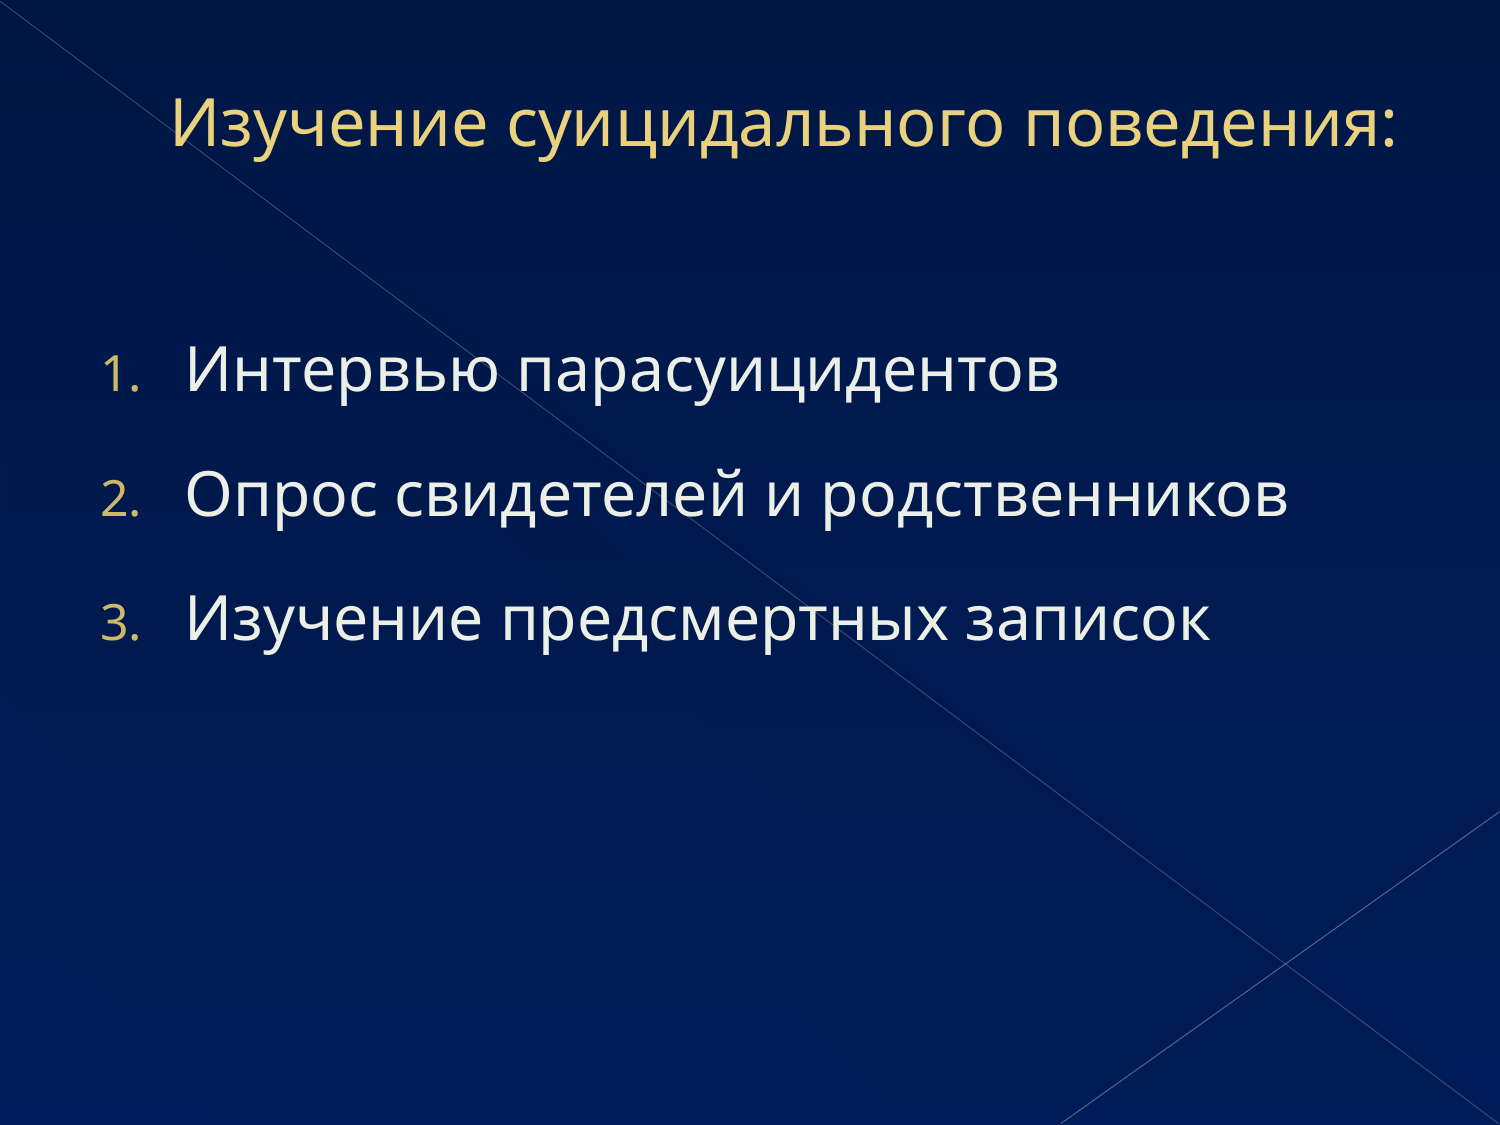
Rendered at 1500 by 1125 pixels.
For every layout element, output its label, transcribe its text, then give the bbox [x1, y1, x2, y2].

title Изучение суицидального поведения: [75, 43, 1425, 196]
list Интервью парасуицидентов Опрос свидетелей и родственников Изучение предсмертных записок [75, 196, 1425, 1059]
